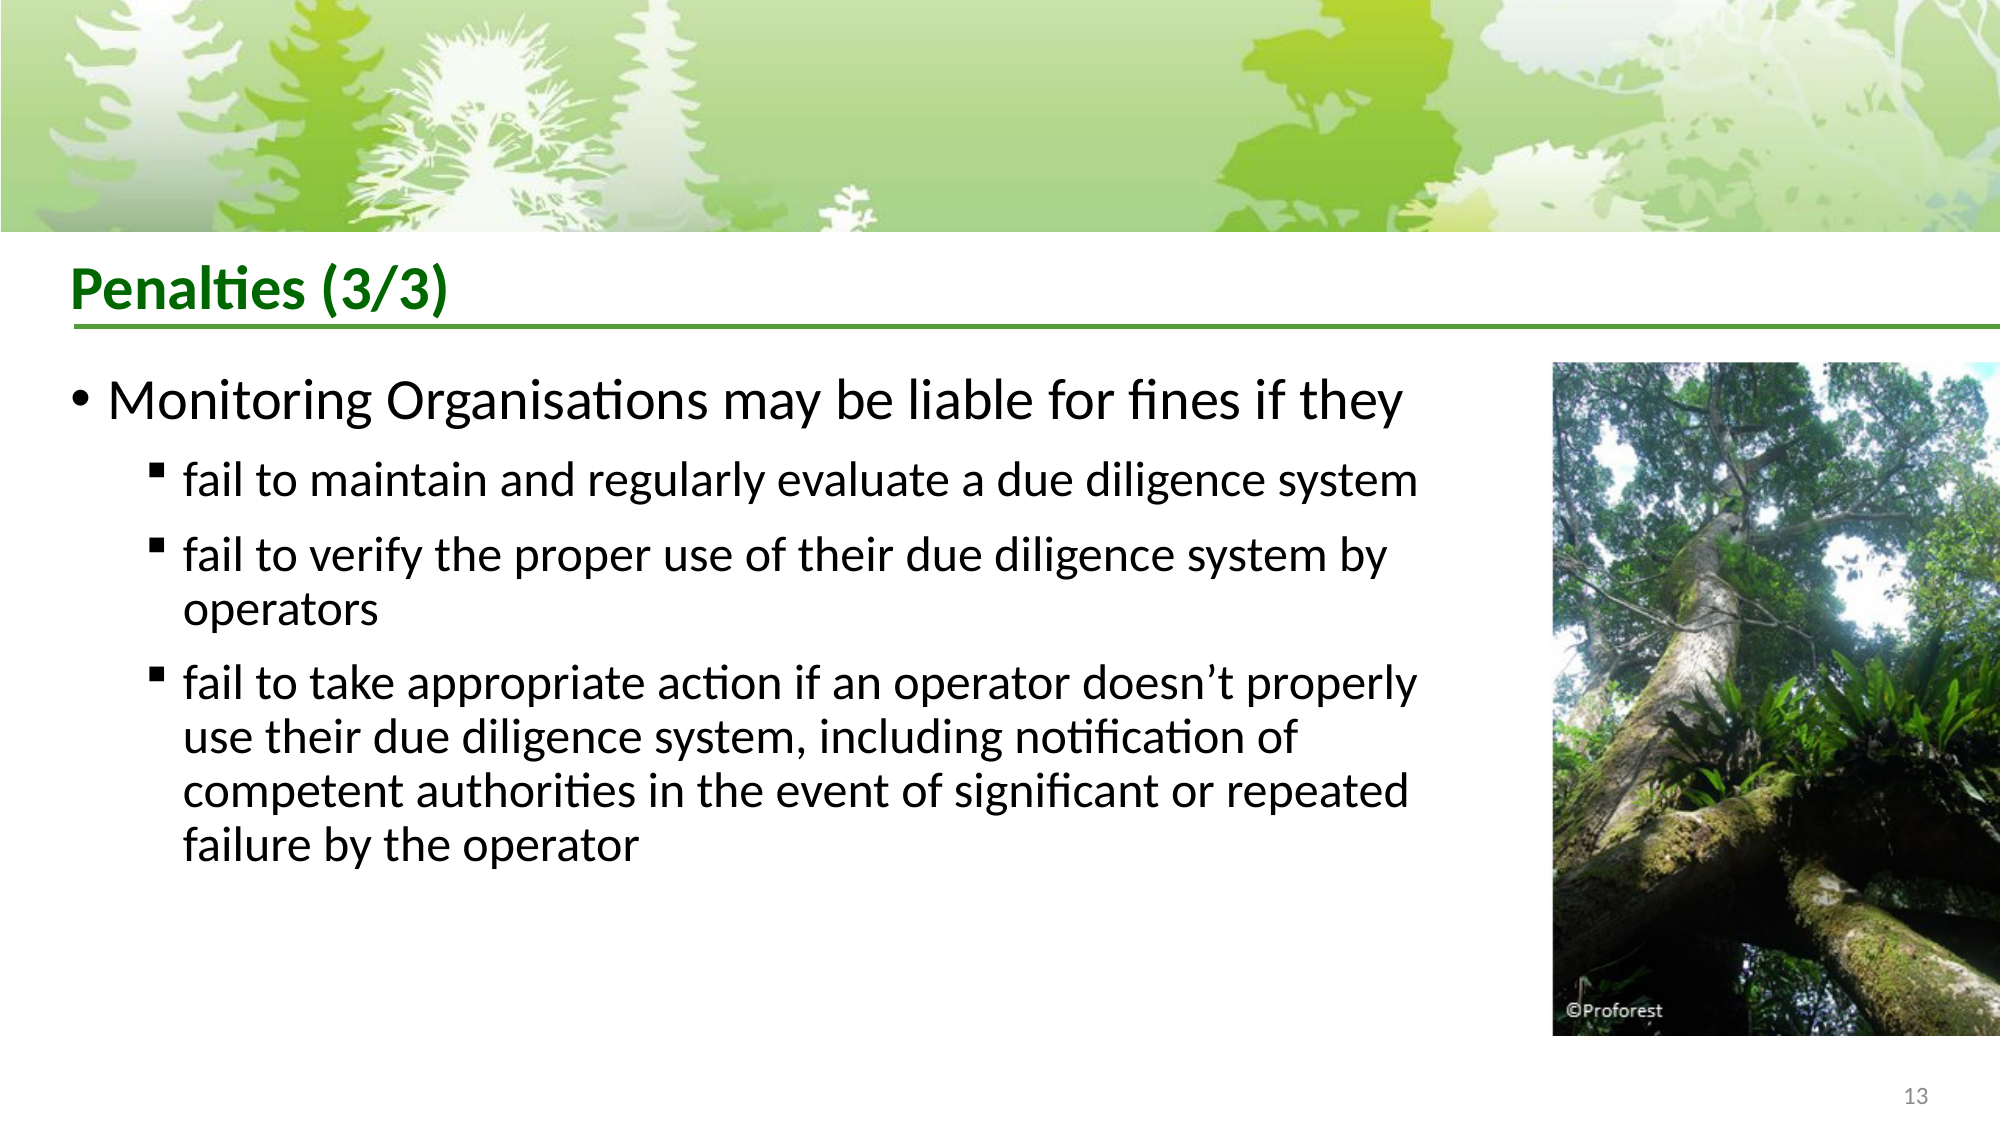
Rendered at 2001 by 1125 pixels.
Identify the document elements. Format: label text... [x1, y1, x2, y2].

list Monitoring Organisations may be liable for fines if they fail to maintain and regularly evaluate a due diligence system fail to verify the proper use of their due diligence system by operators fail to take appropriate action if an operator doesn’t properly use their due diligence system, including notification of competent authorities in the event of significant or repeated failure by the operator [55, 362, 1458, 1000]
picture [0, 0, 2000, 232]
picture [1549, 361, 2000, 1036]
title Penalties (3/3) [55, 195, 1406, 362]
slide_number 13 [1493, 1065, 1944, 1125]
